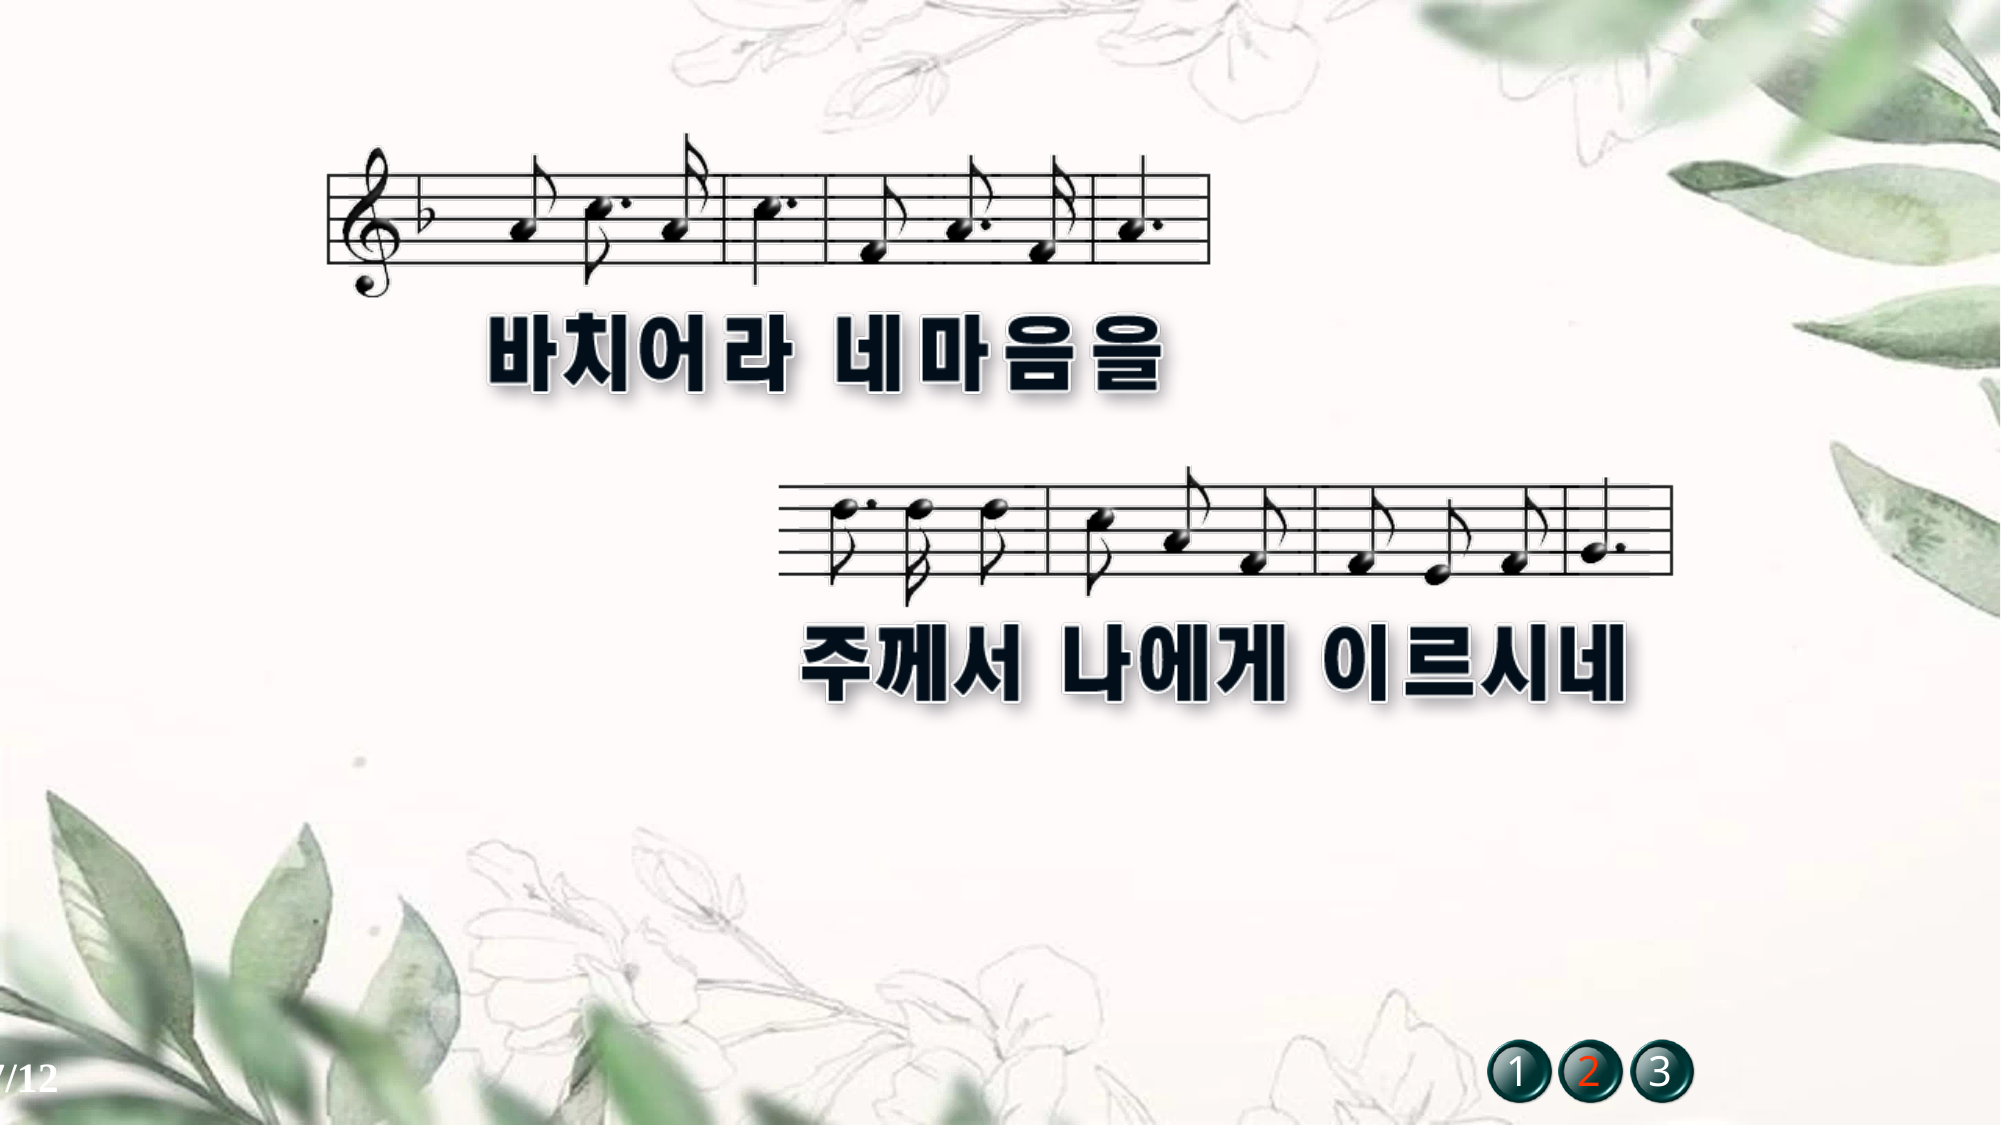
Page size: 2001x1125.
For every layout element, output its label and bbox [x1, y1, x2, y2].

picture [0, 0, 2001, 1125]
text_box [1555, 1035, 1626, 1106]
text_box [1627, 1035, 1697, 1106]
text_box [1484, 1035, 1555, 1106]
